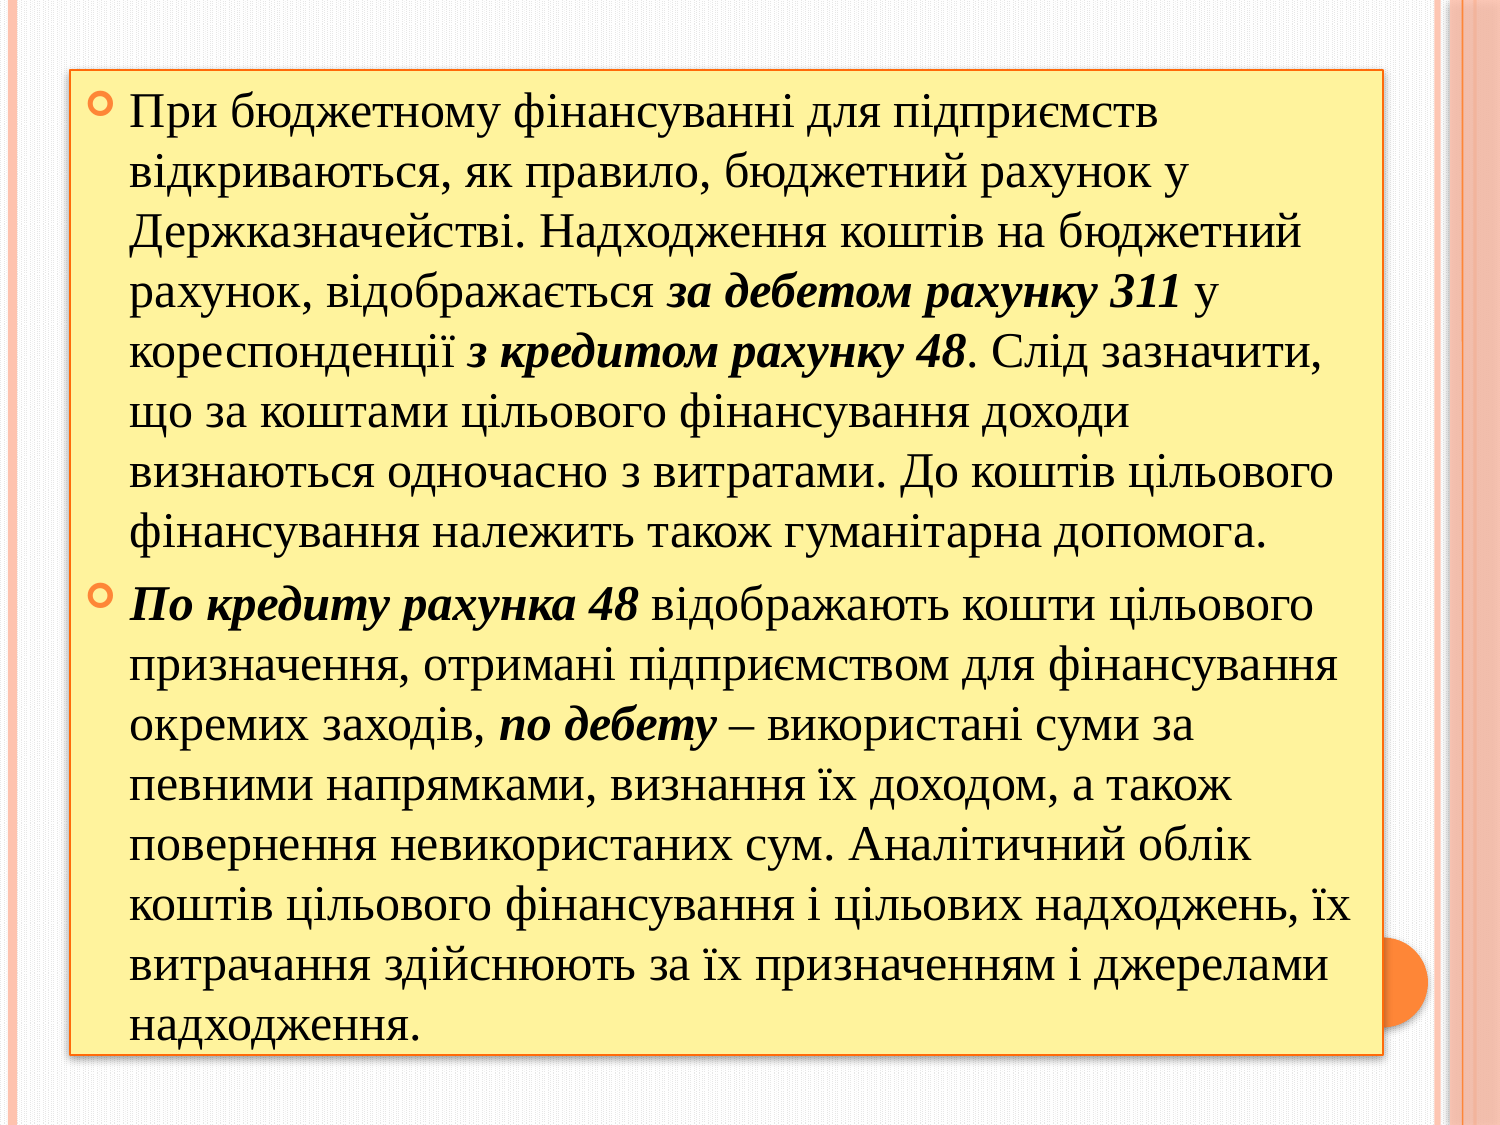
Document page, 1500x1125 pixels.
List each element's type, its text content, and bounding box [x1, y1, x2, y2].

list При бюджетному фінансуванні для підприємств відкриваються, як правило, бюджетний рахунок у Держказначействі. Надходження коштів на бюджетний рахунок, відображається за дебетом рахунку 311 у кореспонденції з кредитом рахунку 48. Слід зазначити, що за коштами цільового фінансування доходи визнаються одночасно з витратами. До коштів цільового фінансування належить також гуманітарна допомога. По кредиту рахунка 48 відображають кошти цільового призначення, отримані підприємством для фінансування окремих заходів, по дебету – використані суми за певними напрямками, визнання їх доходом, а також повернення невикористаних сум. Аналітичний облік коштів цільового фінансування і цільових надходжень, їх витрачання здійснюють за їх призначенням і джерелами надходження. [69, 69, 1384, 1056]
